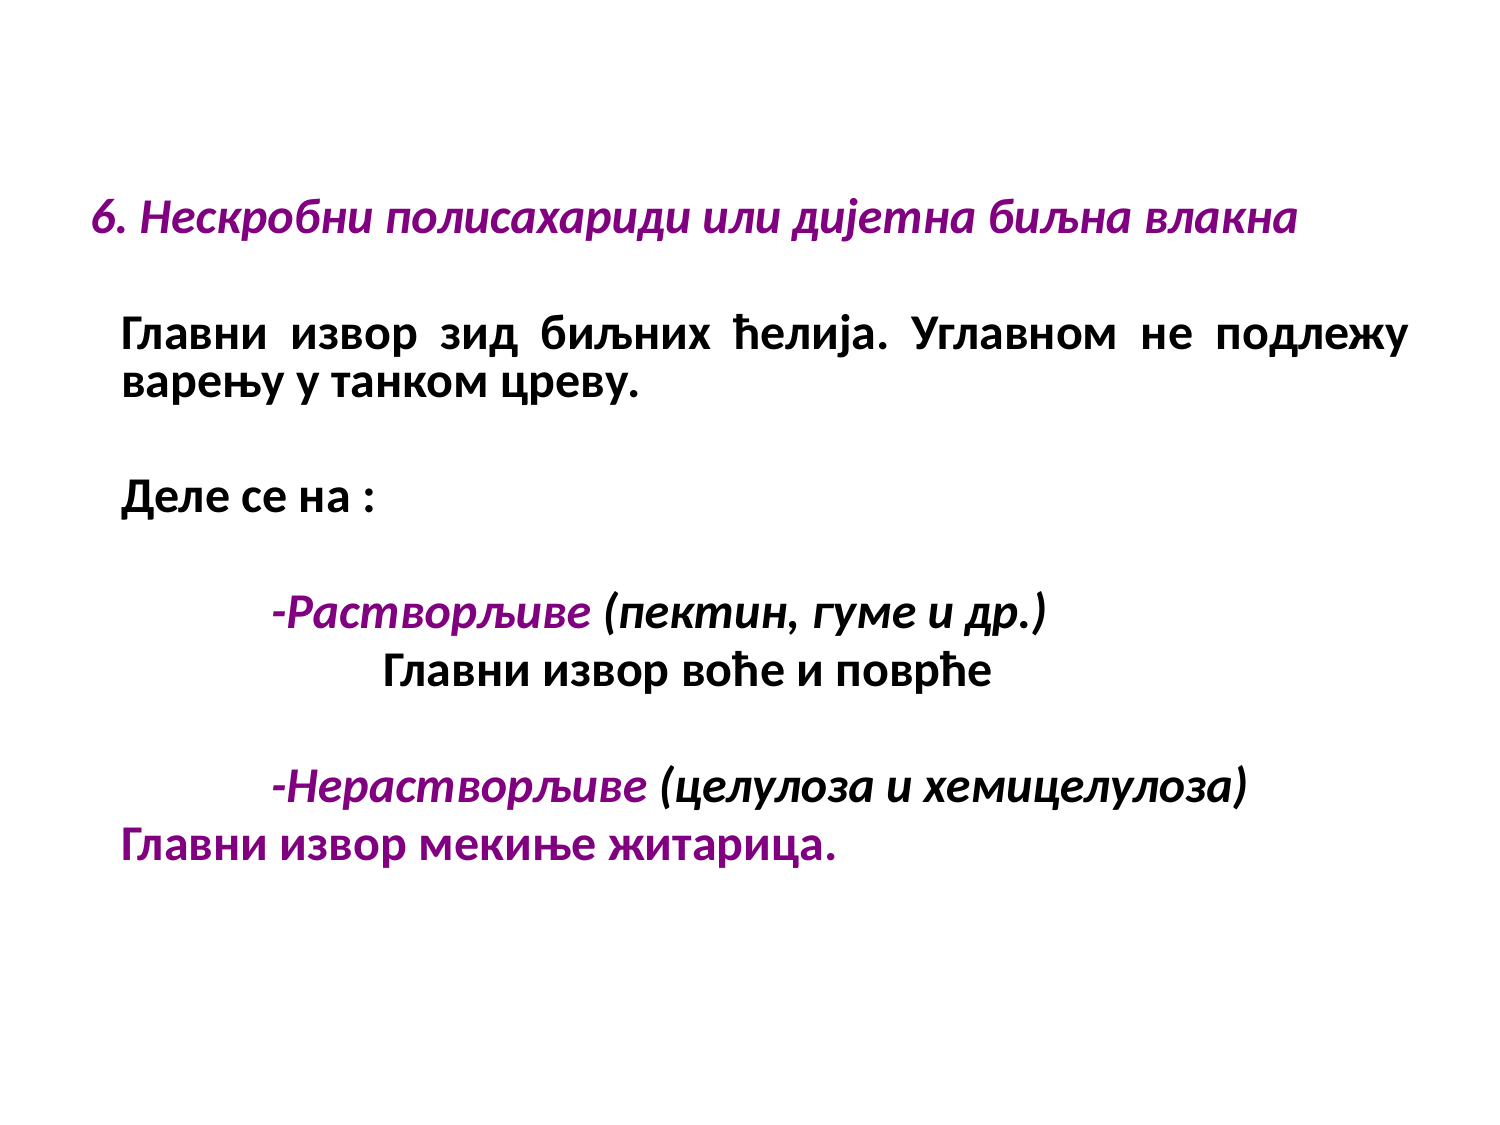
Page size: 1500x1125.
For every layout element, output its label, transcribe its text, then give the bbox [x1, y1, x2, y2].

list 6. Нескробни полисахариди или дијетна биљна влакна Главни извор зид биљних ћелија. Углавном не подлежу варењу у танком цреву. Деле се на : -Растворљиве (пектин, гуме и др.) Главни извор воће и поврће -Нерастворљиве (целулоза и хемицелулоза) Главни извор мекиње житарица. [75, 187, 1425, 1118]
